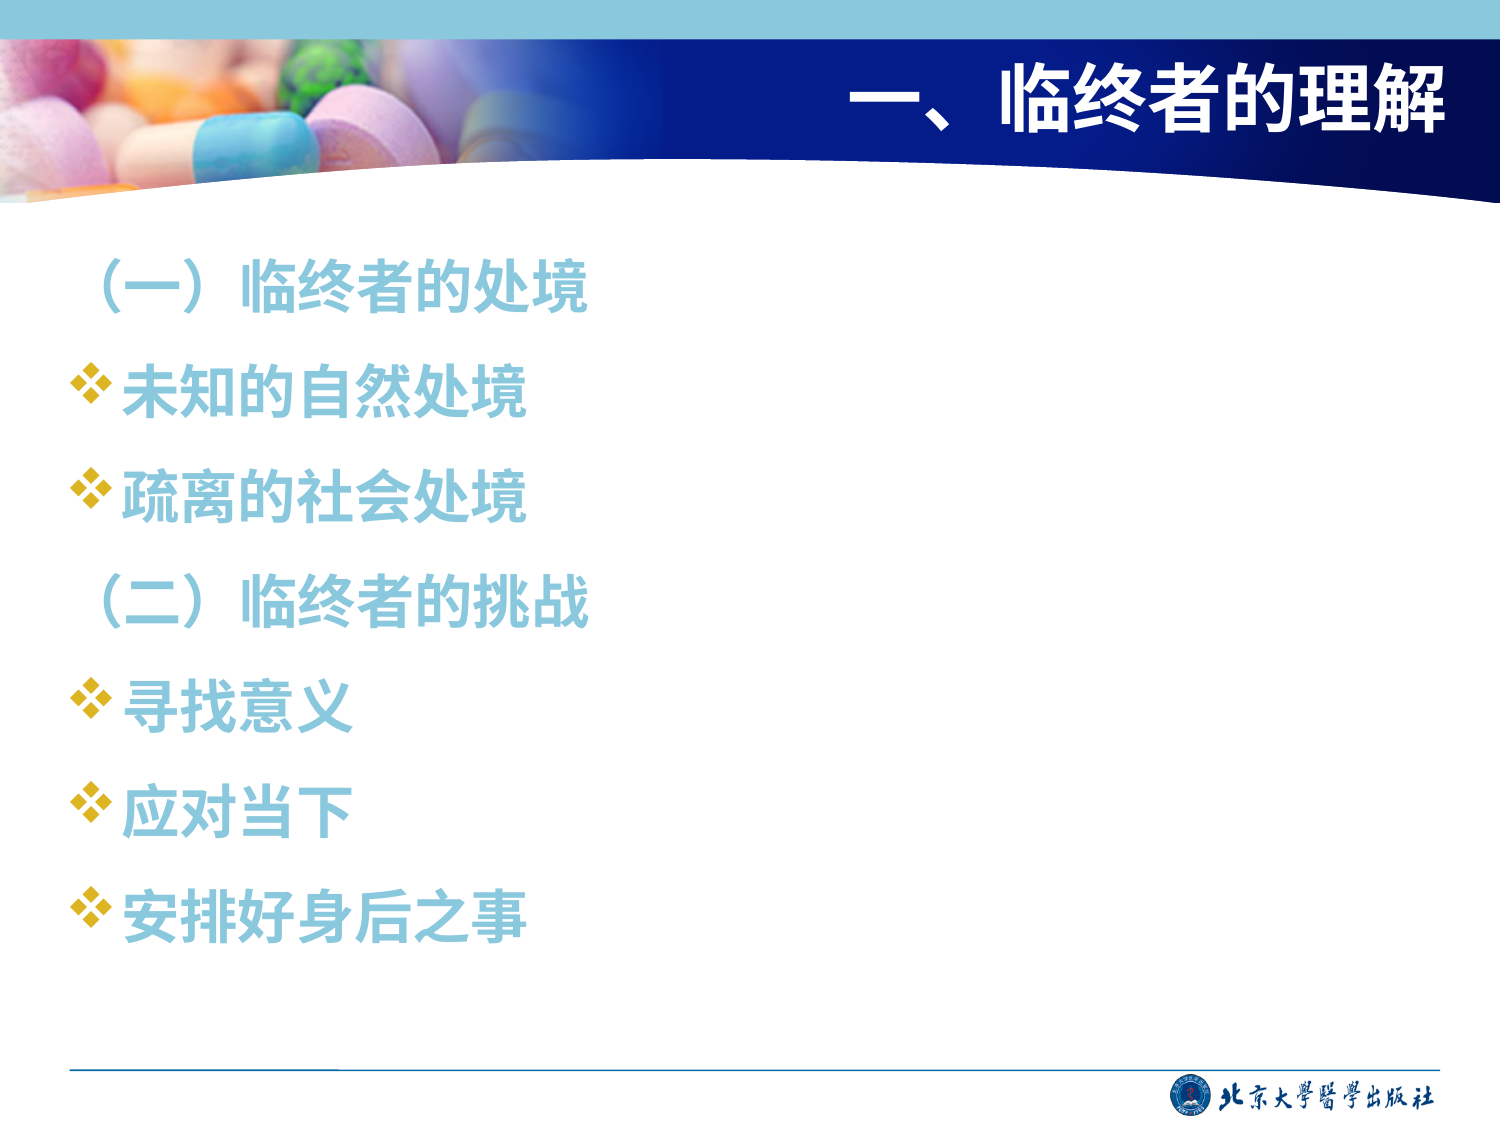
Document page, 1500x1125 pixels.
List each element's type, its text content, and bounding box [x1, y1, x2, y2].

picture [0, 40, 1500, 203]
picture [1170, 1074, 1436, 1118]
title 一、临终者的理解 [137, 49, 1463, 143]
list （一）临终者的处境 未知的自然处境 疏离的社会处境 （二）临终者的挑战 寻找意义 应对当下 安排好身后之事 [49, 207, 1463, 1026]
